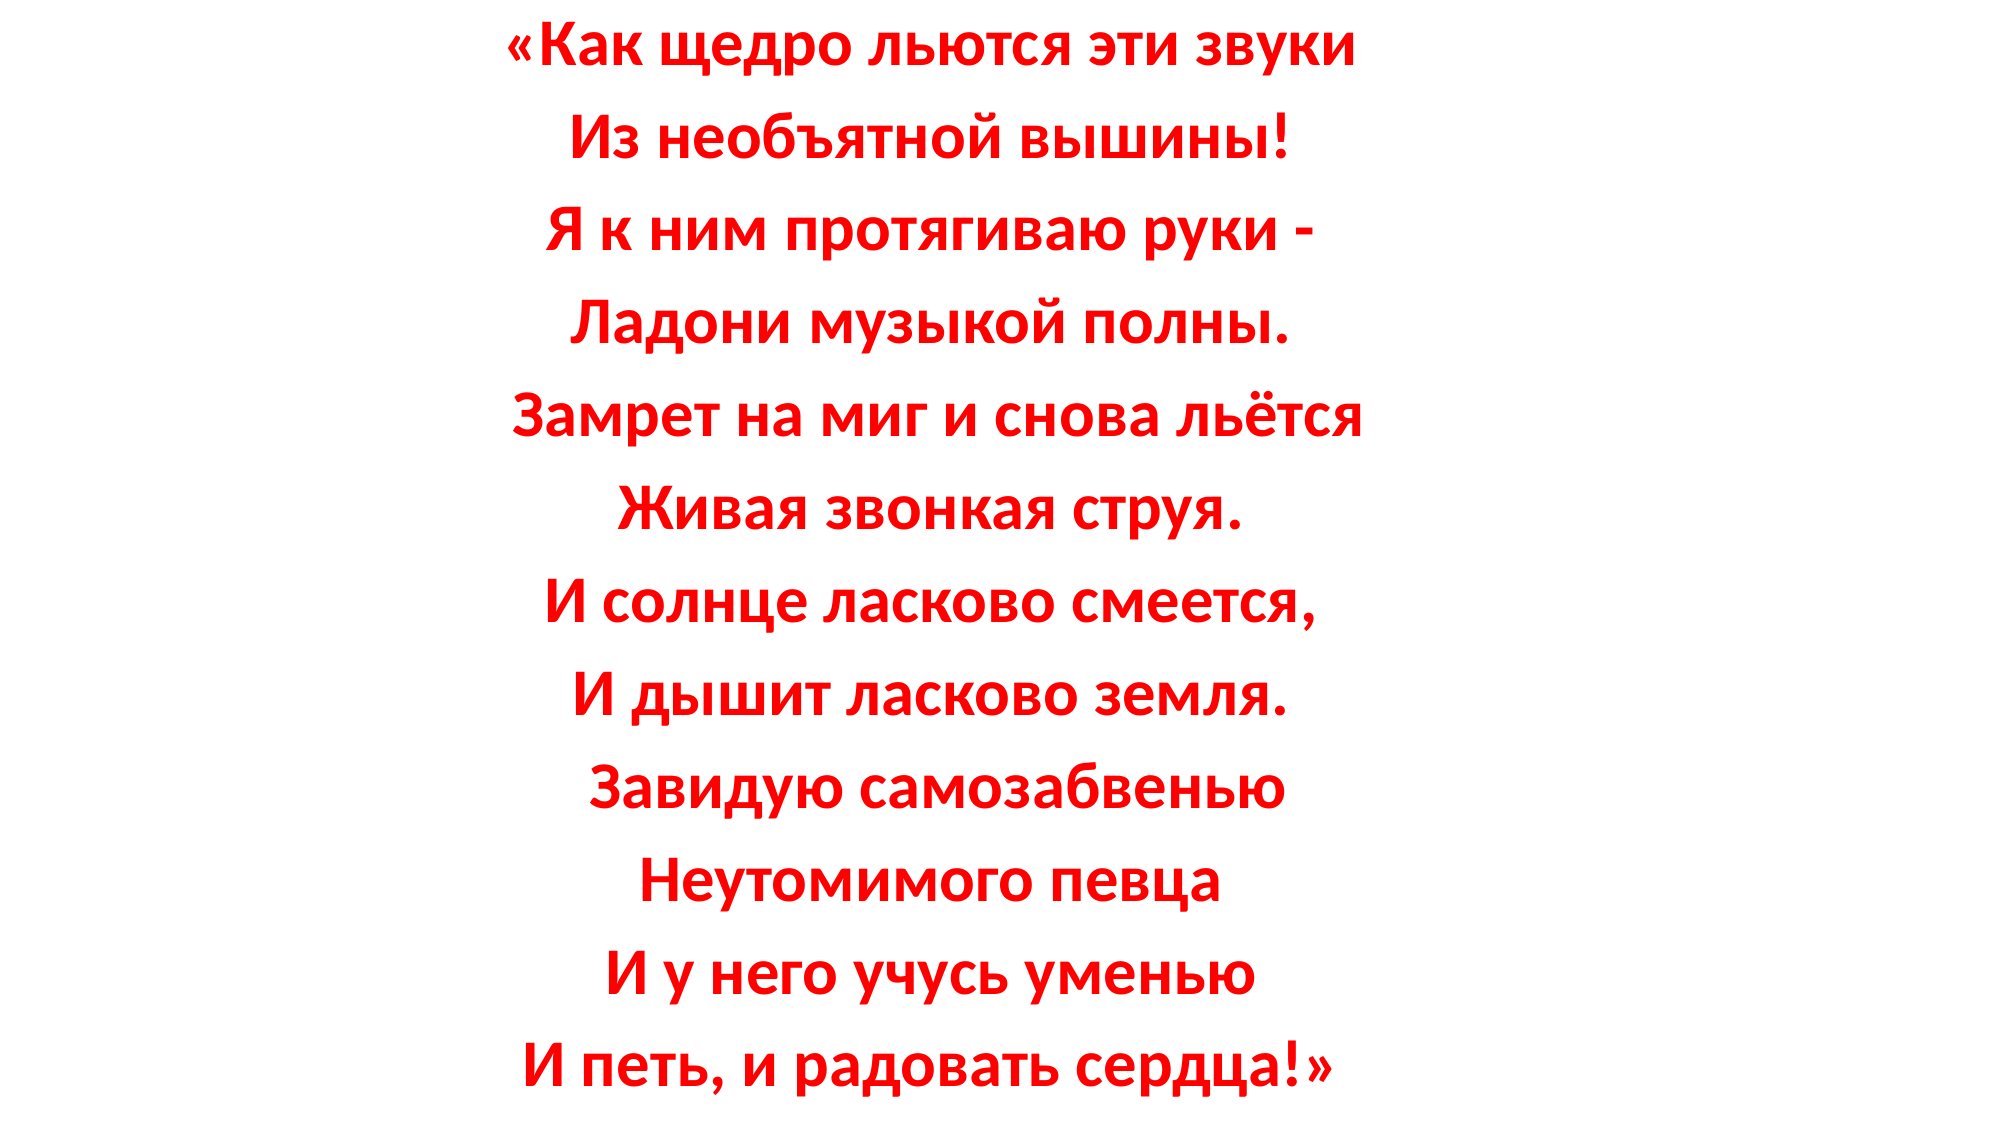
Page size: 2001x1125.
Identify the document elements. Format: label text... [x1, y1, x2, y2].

list «Как щедро льются эти звуки Из необъятной вышины! Я к ним протягиваю руки - Ладони музыкой полны. Замрет на миг и снова льётся Живая звонкая струя. И солнце ласково смеется, И дышит ласково земля. Завидую самозабвенью Неутомимого певца И у него учусь уменью И петь, и радовать сердца!» [0, 0, 1863, 1125]
